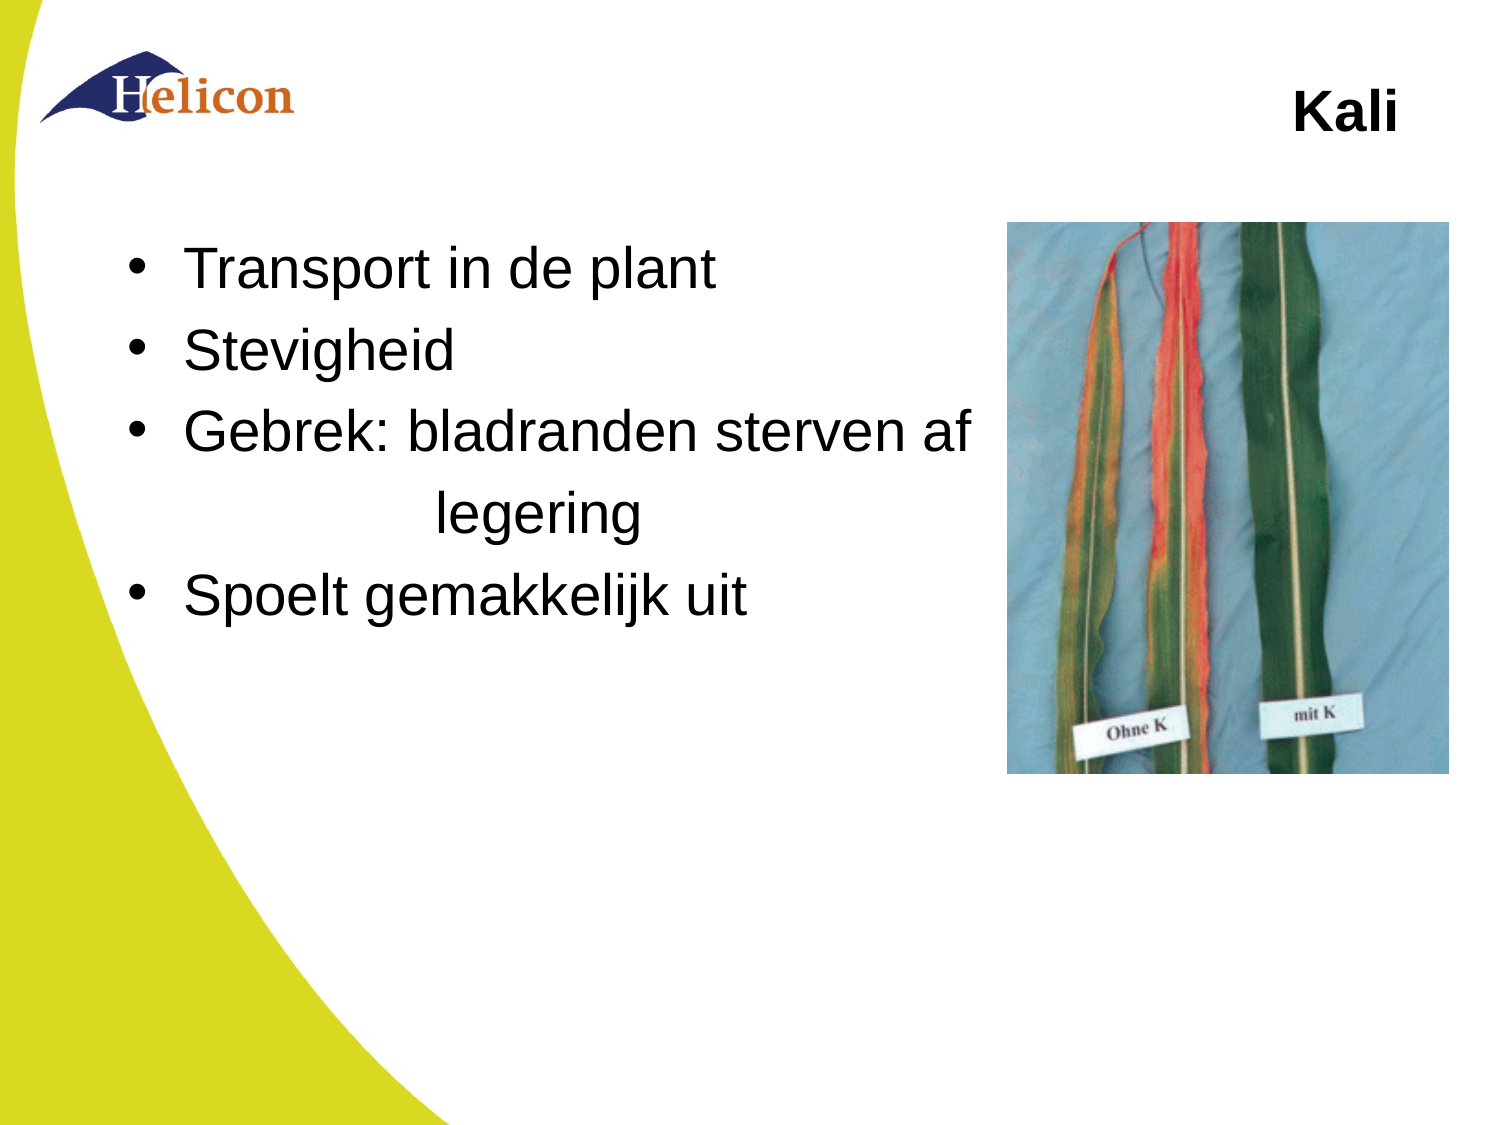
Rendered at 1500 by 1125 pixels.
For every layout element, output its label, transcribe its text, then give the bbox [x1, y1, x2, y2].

list Transport in de plant Stevigheid Gebrek: bladranden sterven af legering Spoelt gemakkelijk uit [112, 222, 1201, 1032]
picture [0, 0, 1500, 1125]
title Kali [324, 54, 1415, 161]
